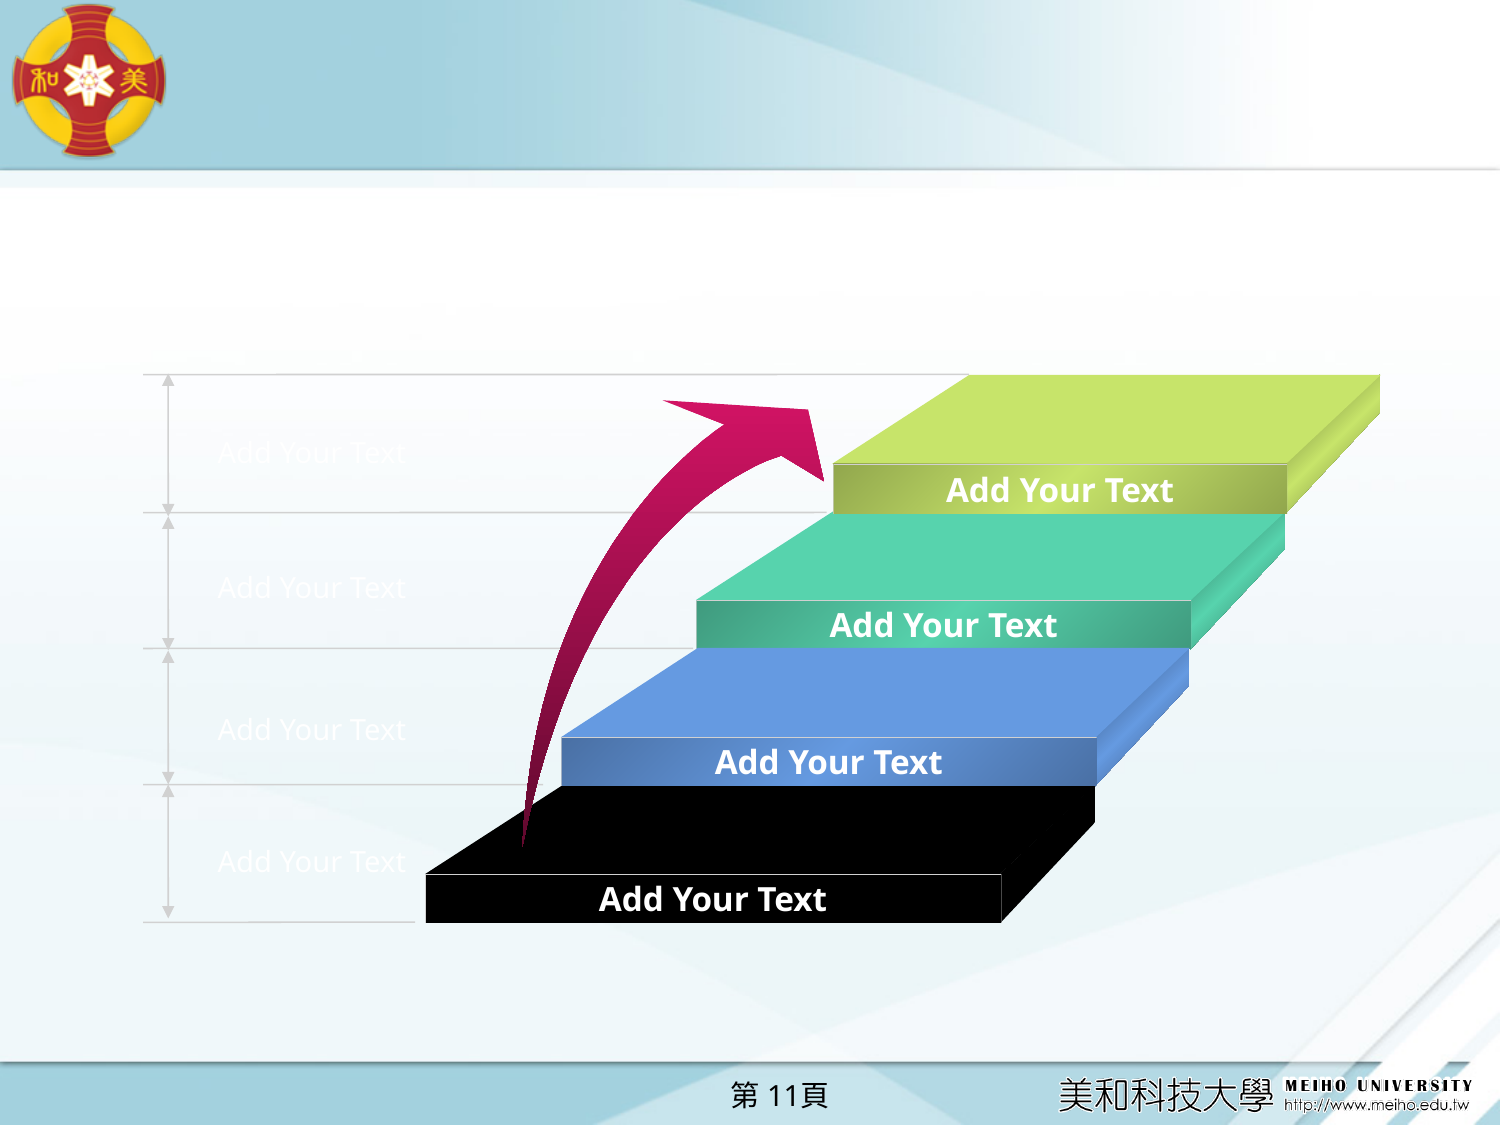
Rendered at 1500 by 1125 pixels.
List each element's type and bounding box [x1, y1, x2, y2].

picture [0, 0, 1500, 1125]
text_box [142, 373, 1381, 924]
